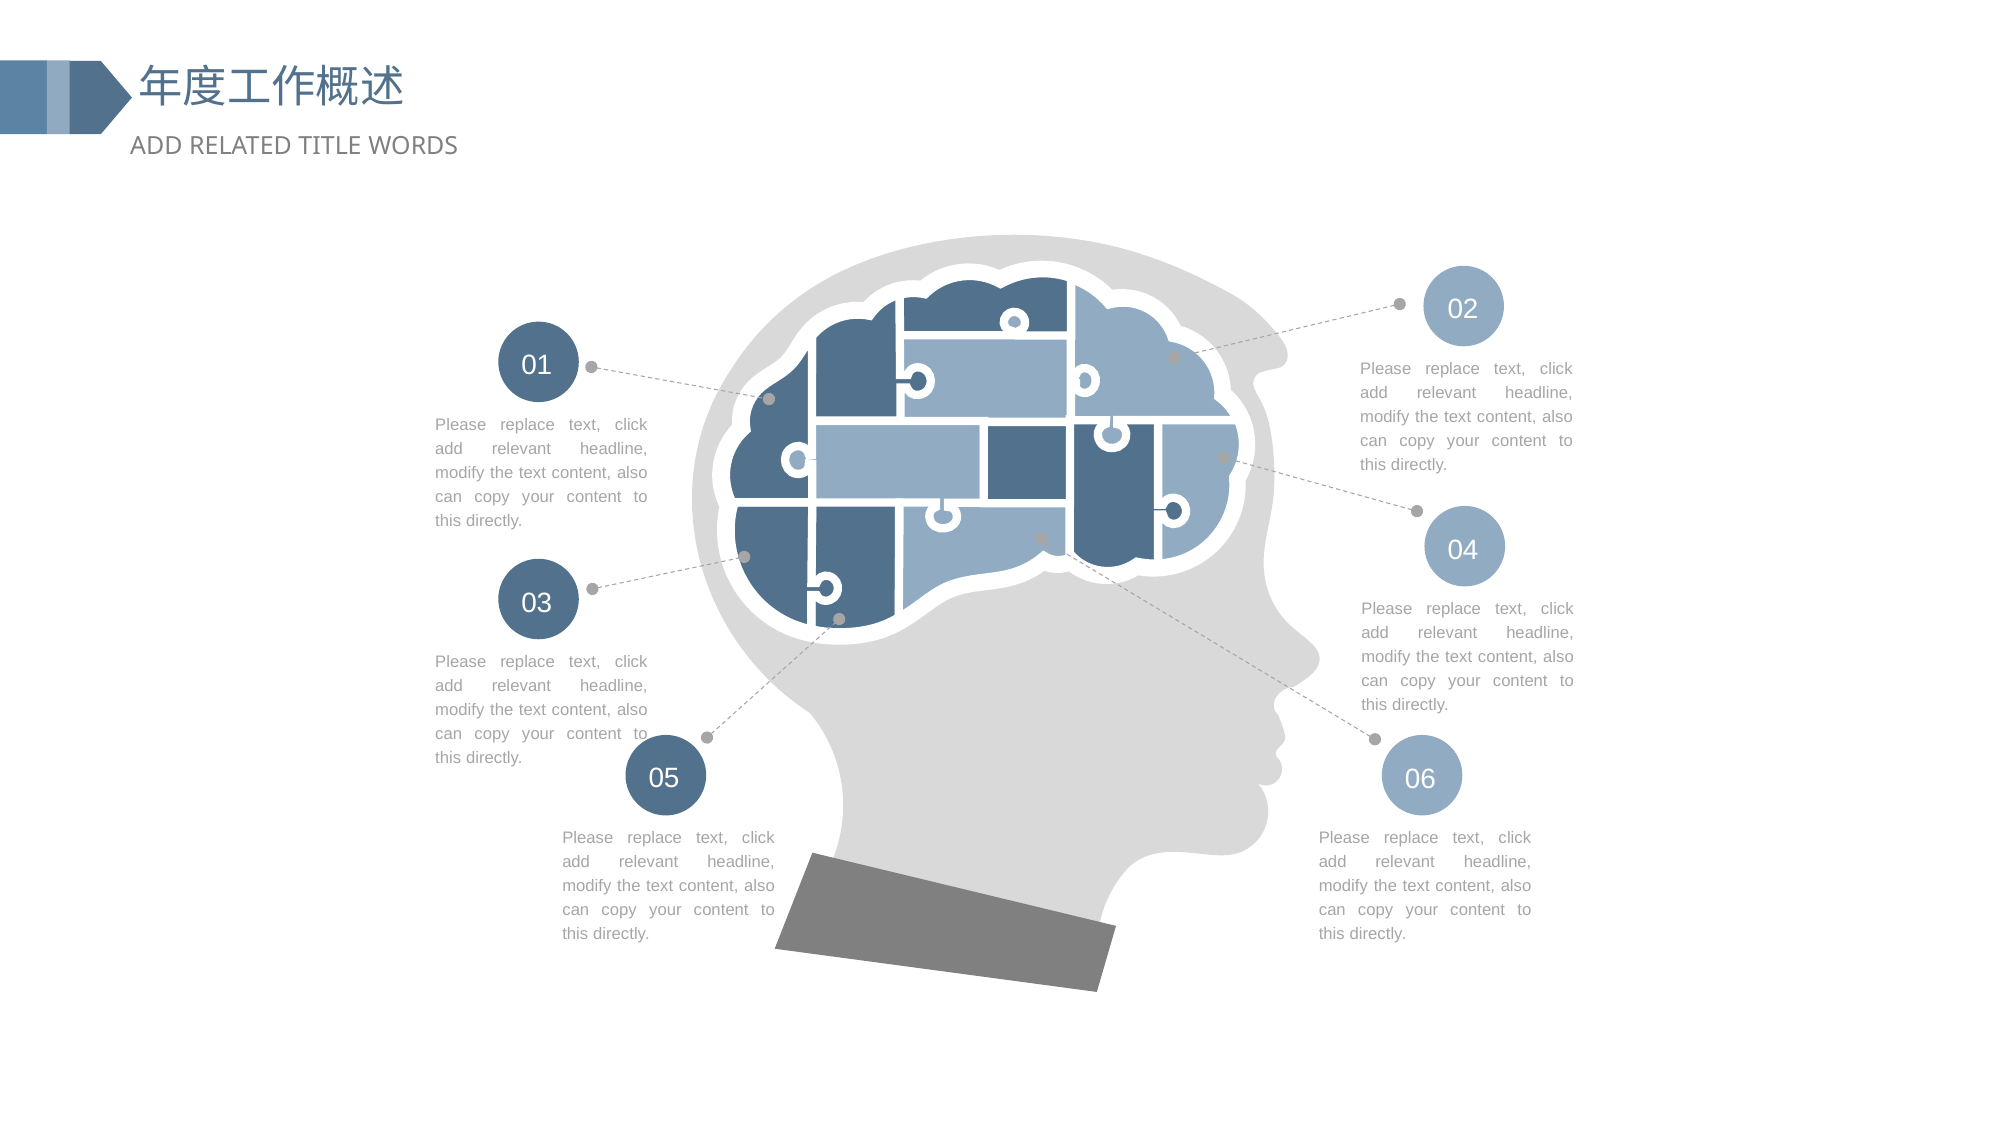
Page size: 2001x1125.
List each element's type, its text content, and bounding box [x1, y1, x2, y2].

text_box Please replace text, click add relevant headline, modify the text content, also can copy your content to this directly. [435, 409, 649, 486]
text_box Please replace text, click add relevant headline, modify the text content, also can copy your content to this directly. [435, 647, 649, 724]
text_box [585, 360, 603, 374]
text_box 03 [510, 577, 564, 618]
text_box 06 [1393, 753, 1448, 795]
text_box Please replace text, click add relevant headline, modify the text content, also can copy your content to this directly. [1361, 594, 1575, 662]
text_box [1405, 505, 1423, 518]
text_box [586, 582, 604, 595]
text_box [1381, 734, 1463, 816]
text_box [1364, 733, 1382, 746]
text_box [1423, 265, 1504, 347]
text_box 05 [637, 752, 691, 794]
text_box 01 [510, 339, 564, 380]
text_box Please replace text, click add relevant headline, modify the text content, also can copy your content to this directly. [1320, 823, 1532, 891]
text_box Please replace text, click add relevant headline, modify the text content, also can copy your content to this directly. [1360, 354, 1574, 430]
text_box [1388, 298, 1406, 311]
text_box [498, 321, 579, 403]
text_box [625, 734, 691, 816]
text_box 04 [1436, 524, 1490, 566]
text_box Please replace text, click add relevant headline, modify the text content, also can copy your content to this directly. [562, 823, 691, 891]
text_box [691, 234, 1320, 992]
text_box [498, 558, 579, 640]
text_box 02 [1436, 283, 1490, 324]
text_box [1424, 505, 1506, 587]
